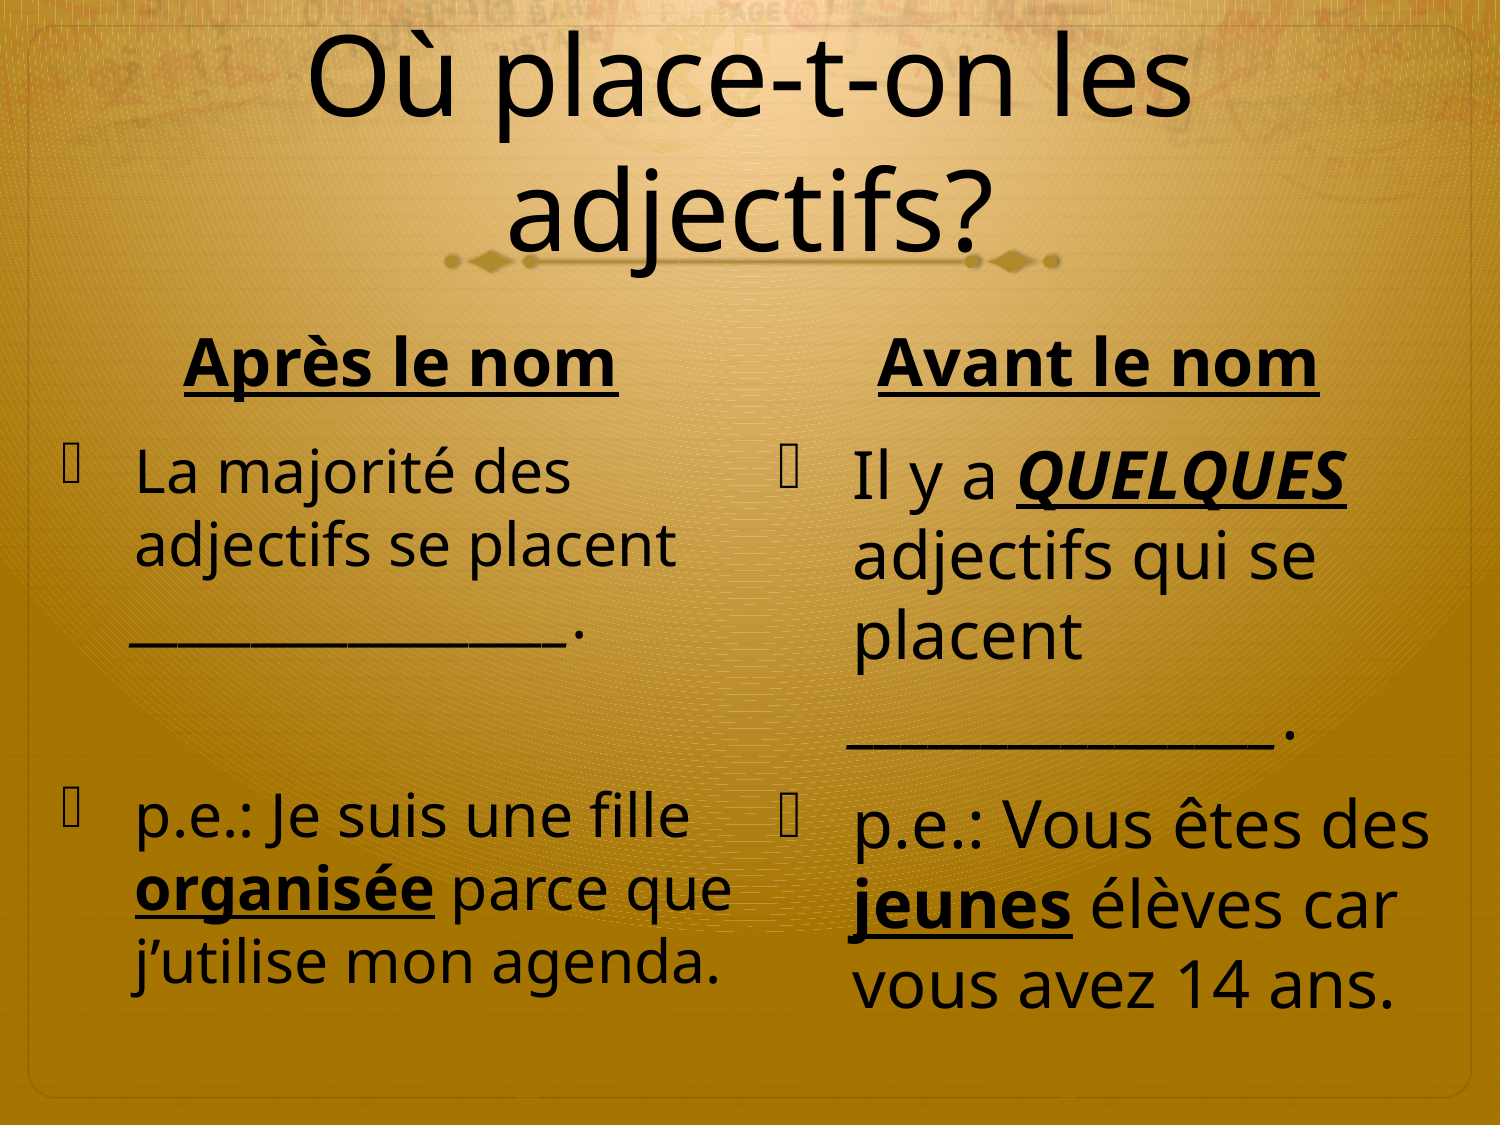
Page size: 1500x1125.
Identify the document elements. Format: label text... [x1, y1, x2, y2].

list Il y a QUELQUES adjectifs qui se placent ________________. p.e.: Vous êtes des jeunes élèves car vous avez 14 ans. [762, 425, 1451, 1069]
list Après le nom [93, 307, 709, 413]
list Avant le nom [791, 307, 1407, 413]
title Où place-t-on les adjectifs? [93, 45, 1407, 233]
picture [0, 0, 1500, 1125]
list La majorité des adjectifs se placent __________________. p.e.: Je suis une fille organisée parce que j’utilise mon agenda. [46, 425, 750, 1069]
